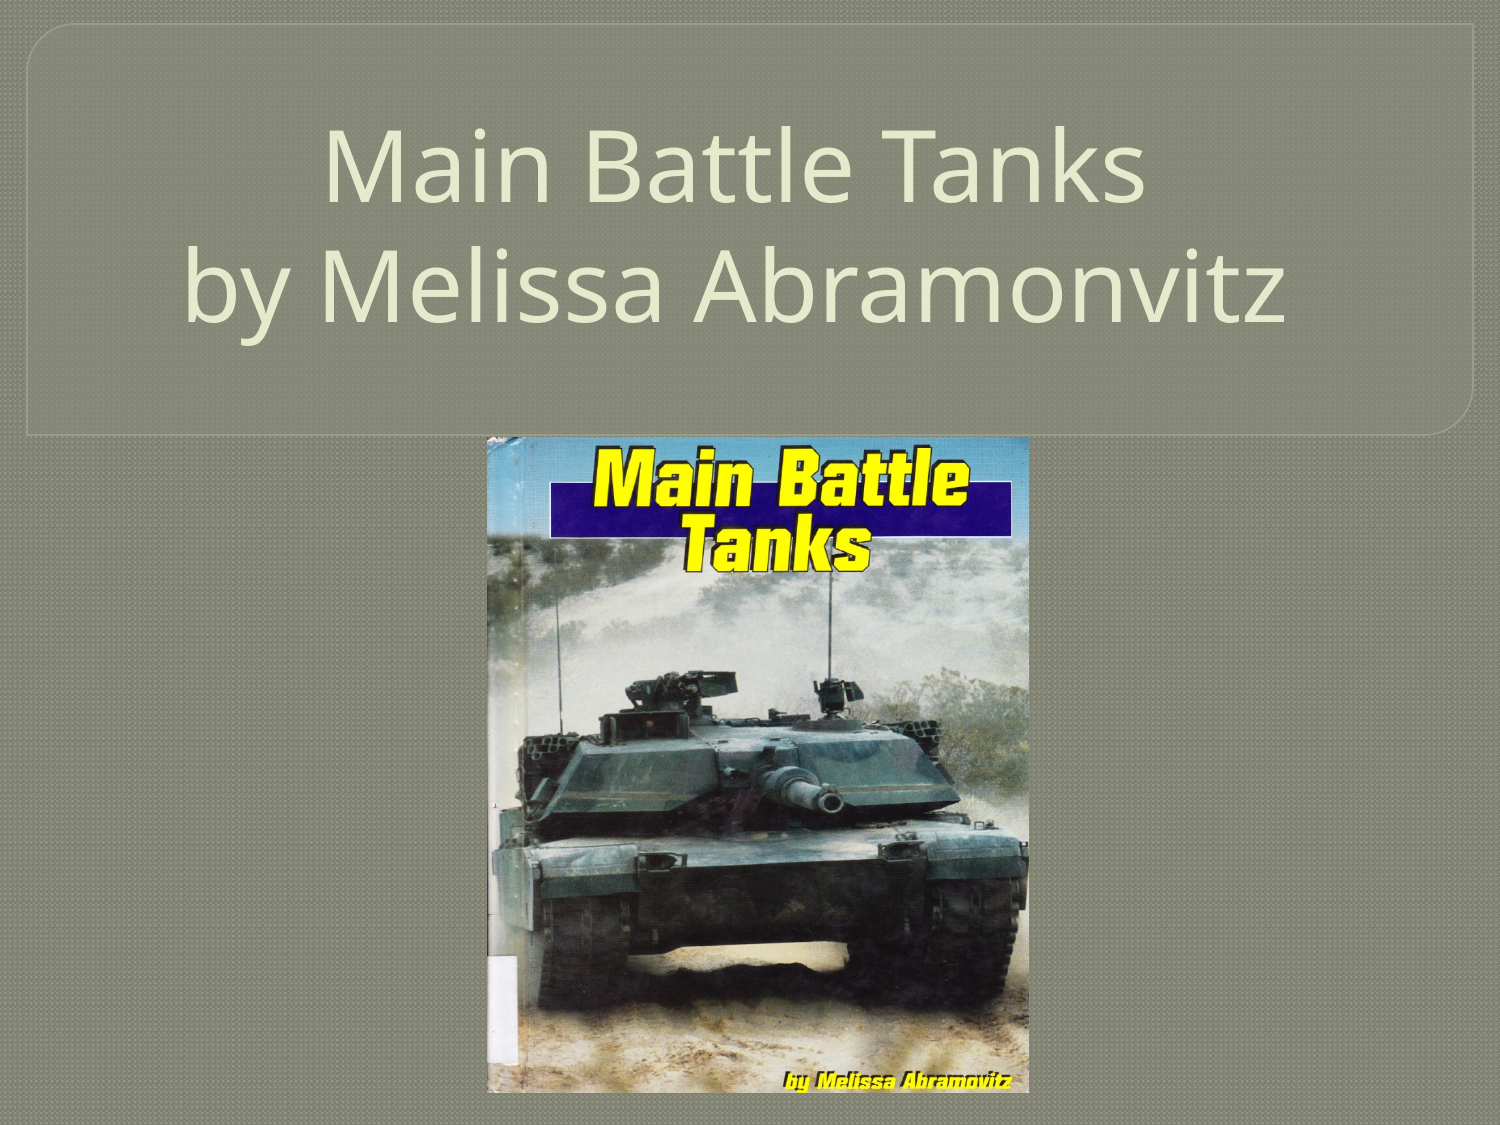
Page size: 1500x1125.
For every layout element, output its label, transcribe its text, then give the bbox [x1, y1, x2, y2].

title Main Battle Tanks by Melissa Abramonvitz [112, 0, 1388, 350]
picture [487, 437, 1029, 1093]
